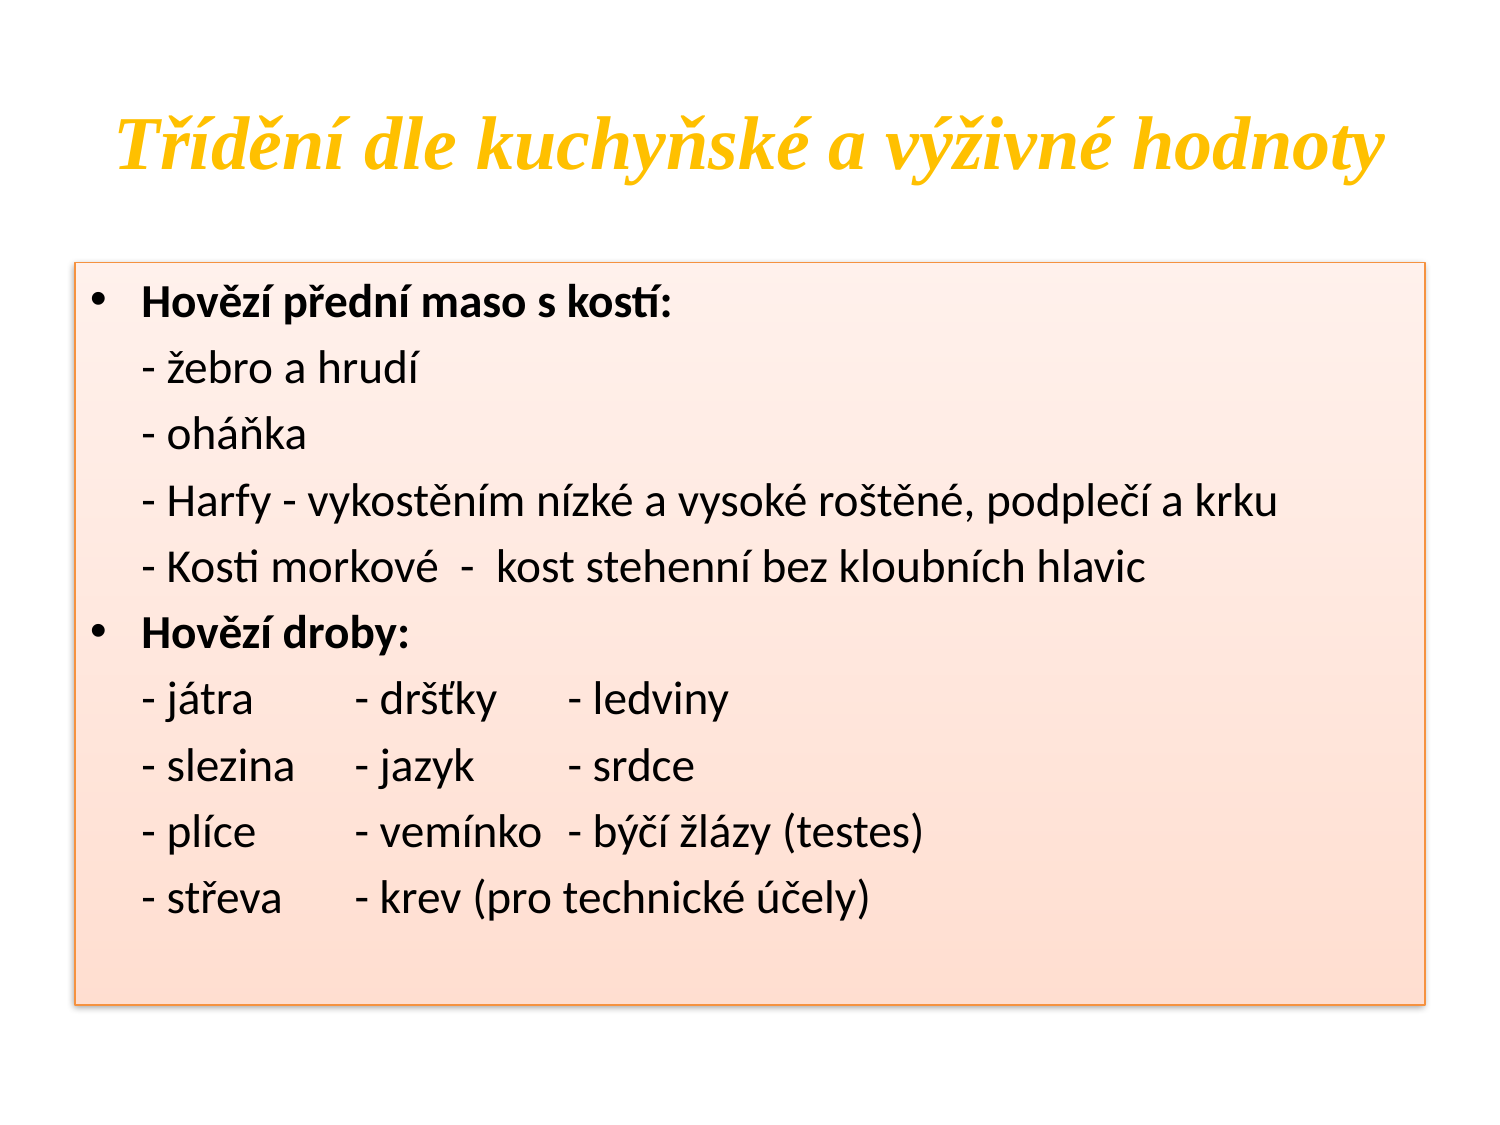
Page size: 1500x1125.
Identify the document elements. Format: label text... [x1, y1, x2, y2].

title Třídění dle kuchyňské a výživné hodnoty [75, 45, 1425, 233]
list Hovězí přední maso s kostí: - žebro a hrudí - oháňka - Harfy - vykostěním nízké a vysoké roštěné, podplečí a krku - Kosti morkové - kost stehenní bez kloubních hlavic Hovězí droby: - játra - dršťky - ledviny - slezina - jazyk - srdce - plíce - vemínko - býčí žlázy (testes) - střeva - krev (pro technické účely) [74, 262, 1426, 1006]
